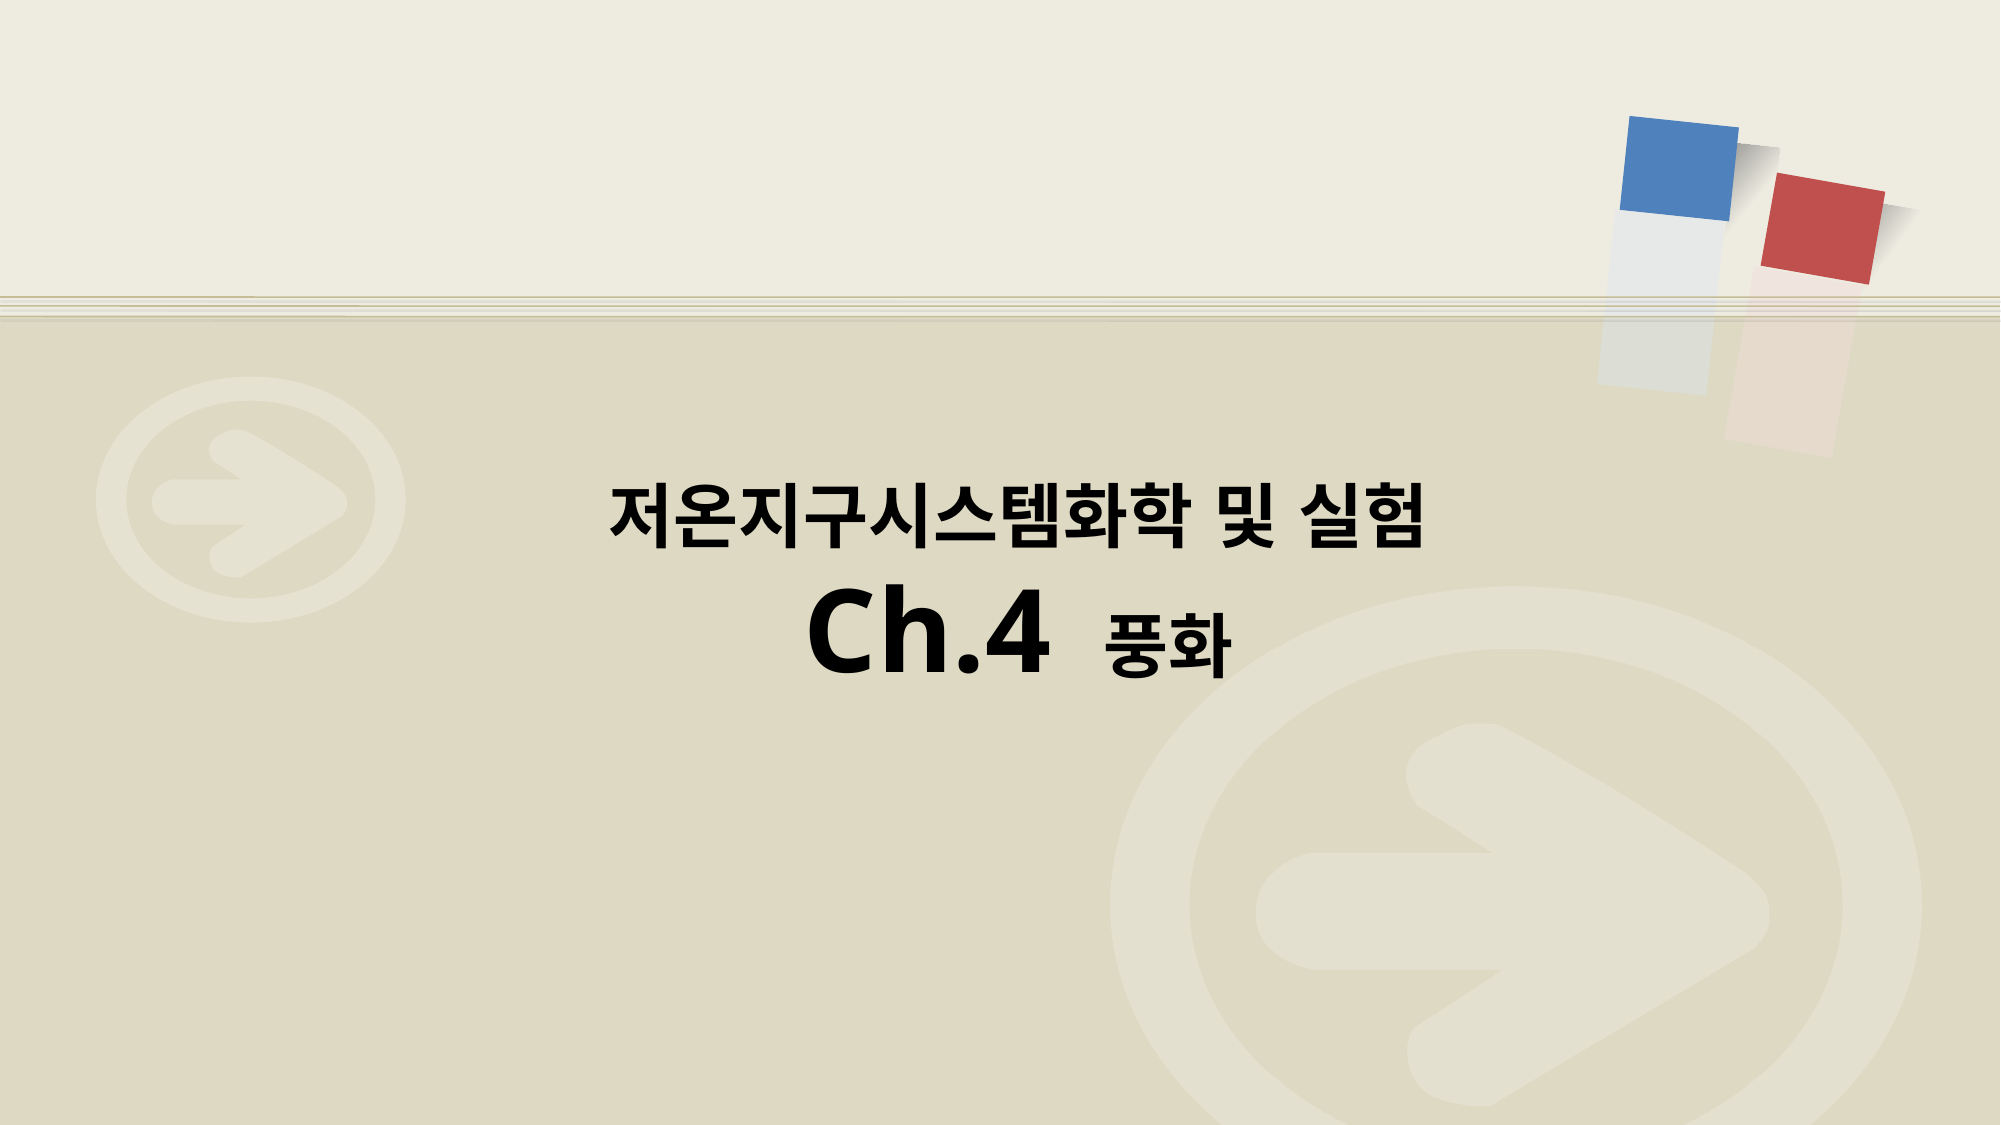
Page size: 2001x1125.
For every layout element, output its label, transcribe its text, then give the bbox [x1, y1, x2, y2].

title 저온지구시스템화학 및 실험 Ch.4 풍화 [168, 462, 1869, 704]
